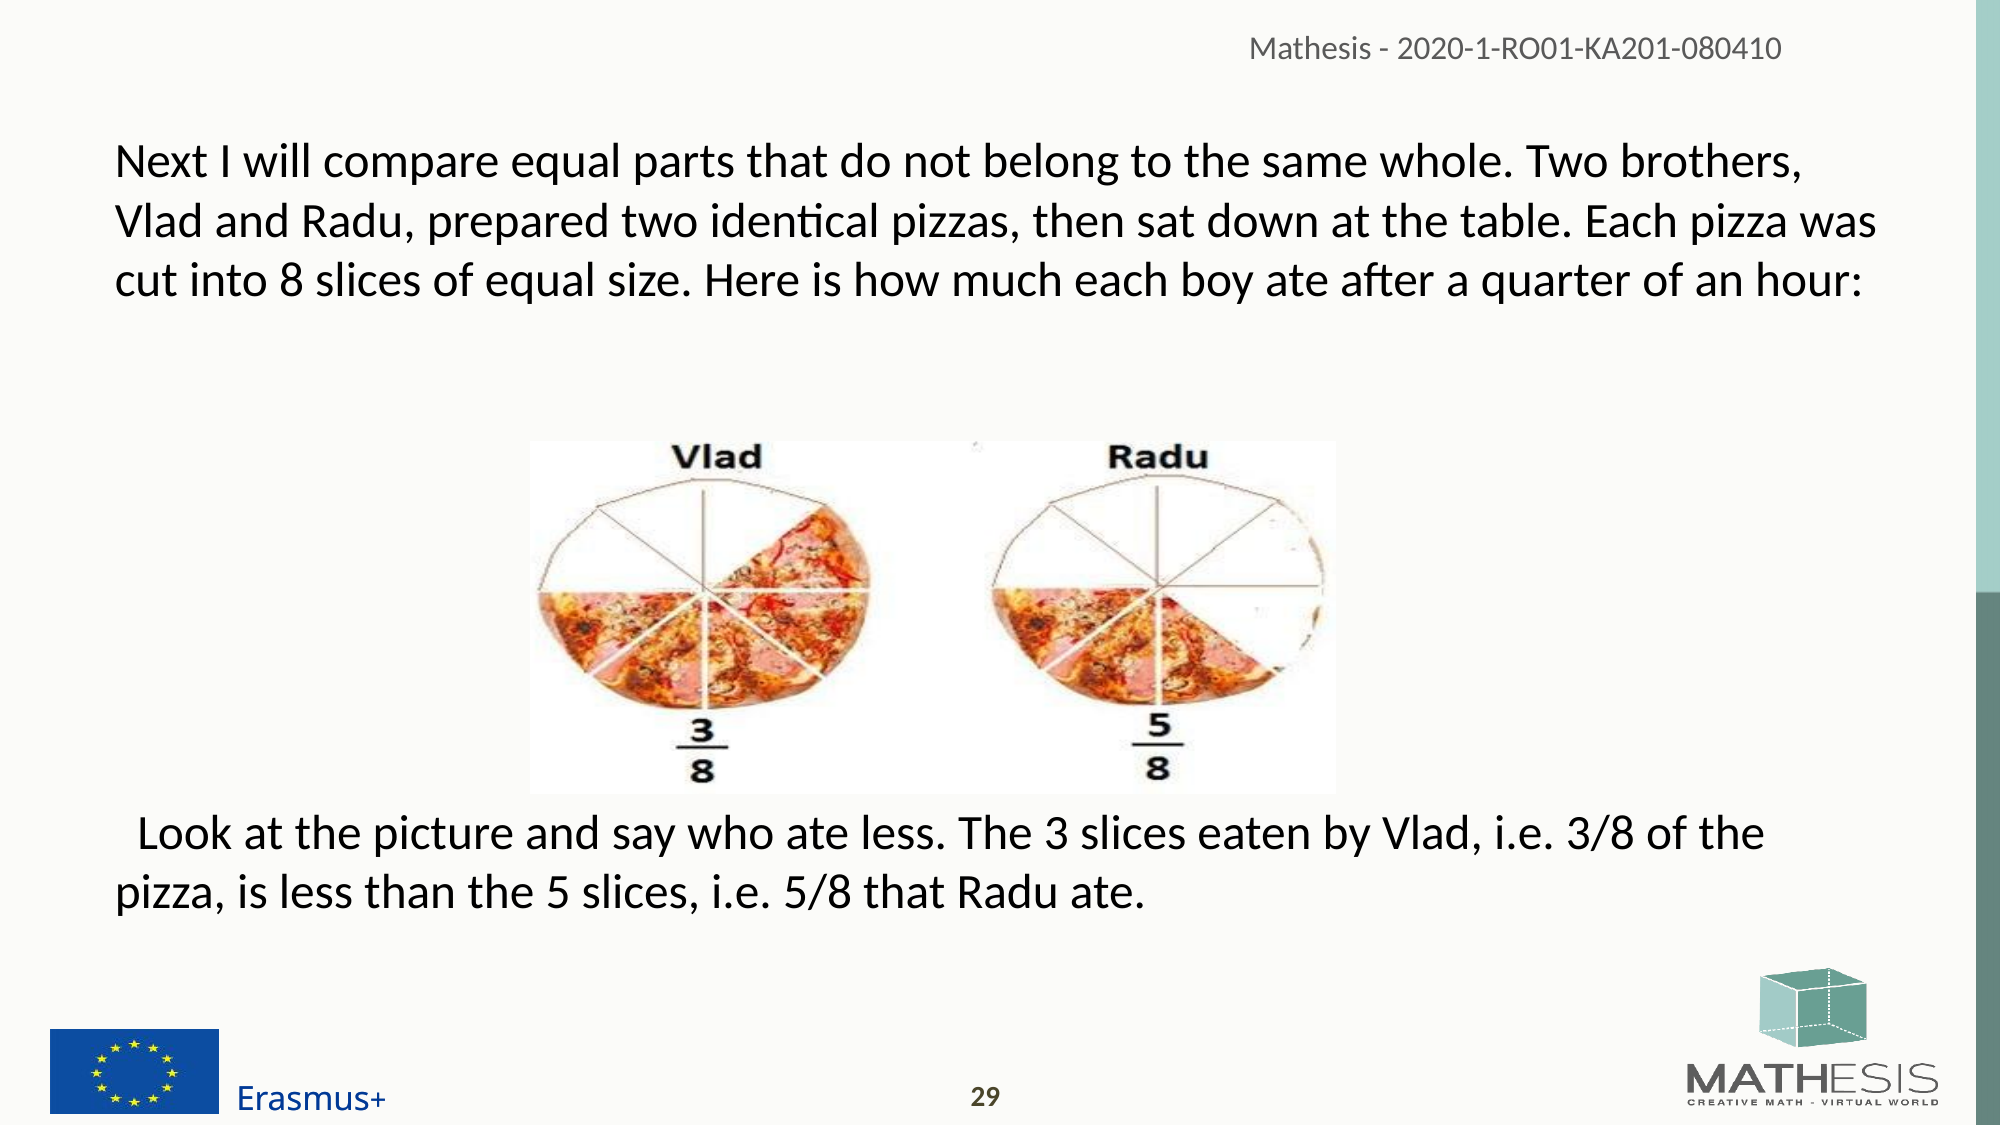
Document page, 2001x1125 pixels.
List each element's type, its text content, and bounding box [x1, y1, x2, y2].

picture [529, 441, 1337, 794]
picture [50, 1029, 219, 1114]
list Next I will compare equal parts that do not belong to the same whole. Two brothers, Vlad and Radu, prepared two identical pizzas, then sat down at the table. Each pizza was cut into 8 slices of equal size. Here is how much each boy ate after a quarter of an hour: Look at the picture and say who ate less. The 3 slices eaten by Vlad, i.e. 3/8 of the pizza, is less than the 5 slices, i.e. 5/8 that Radu ate. [99, 121, 1900, 950]
